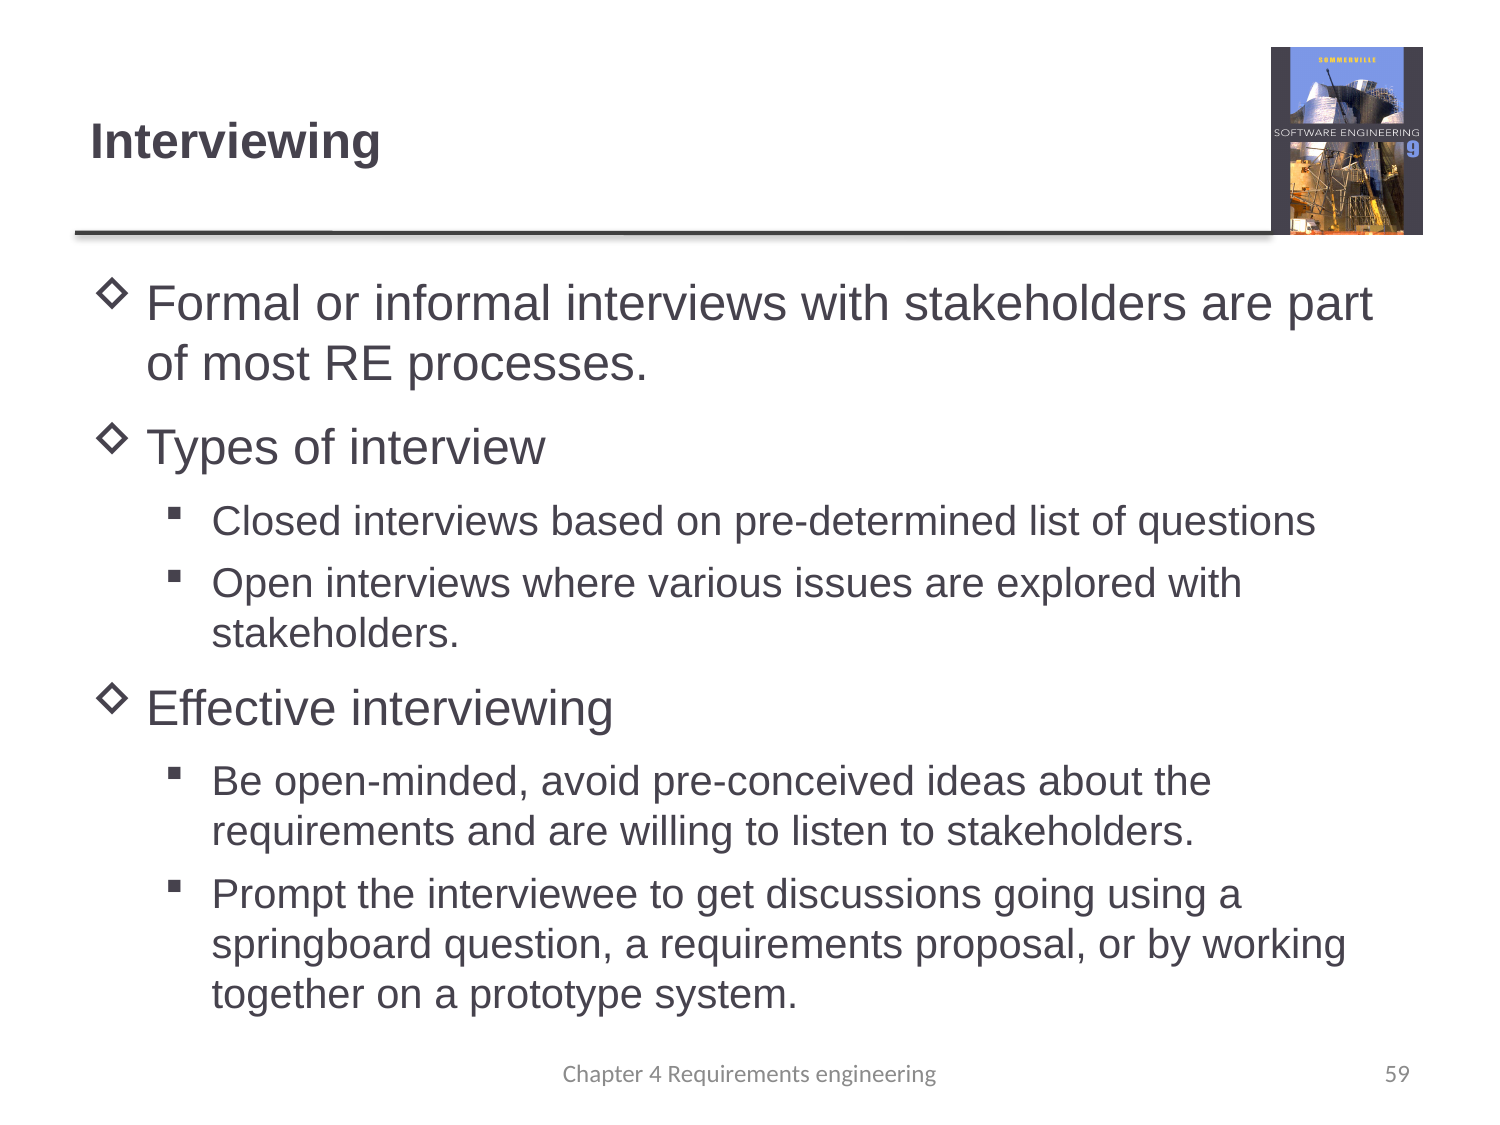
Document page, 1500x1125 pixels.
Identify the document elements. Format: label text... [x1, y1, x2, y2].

slide_number 59 [1074, 1042, 1425, 1103]
picture [1272, 47, 1423, 235]
footer Chapter 4 Requirements engineering [512, 1042, 988, 1103]
list Formal or informal interviews with stakeholders are part of most RE processes. Types of interview Closed interviews based on pre-determined list of questions Open interviews where various issues are explored with stakeholders. Effective interviewing Be open-minded, avoid pre-conceived ideas about the requirements and are willing to listen to stakeholders. Prompt the interviewee to get discussions going using a springboard question, a requirements proposal, or by working together on a prototype system. [75, 262, 1425, 1005]
title Interviewing [74, 44, 1272, 233]
